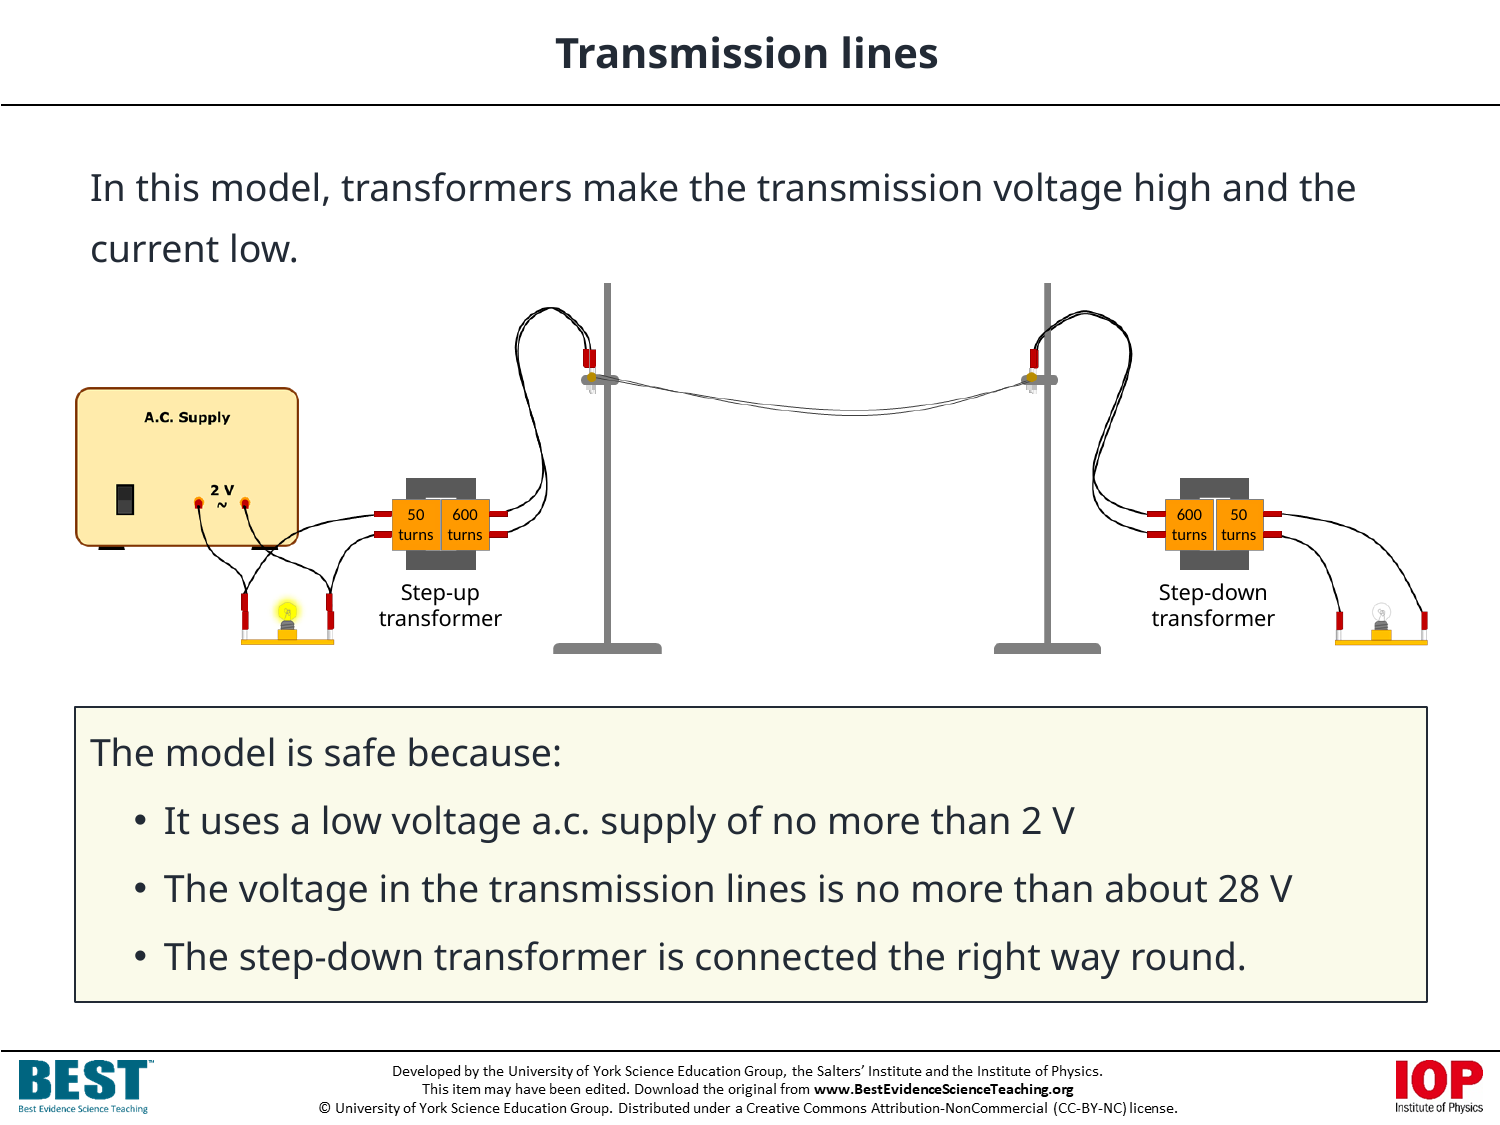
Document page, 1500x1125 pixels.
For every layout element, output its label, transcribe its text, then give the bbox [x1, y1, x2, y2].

picture [1, 104, 1500, 1125]
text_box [74, 283, 1428, 654]
text_box Transmission lines [23, 4, 1471, 99]
